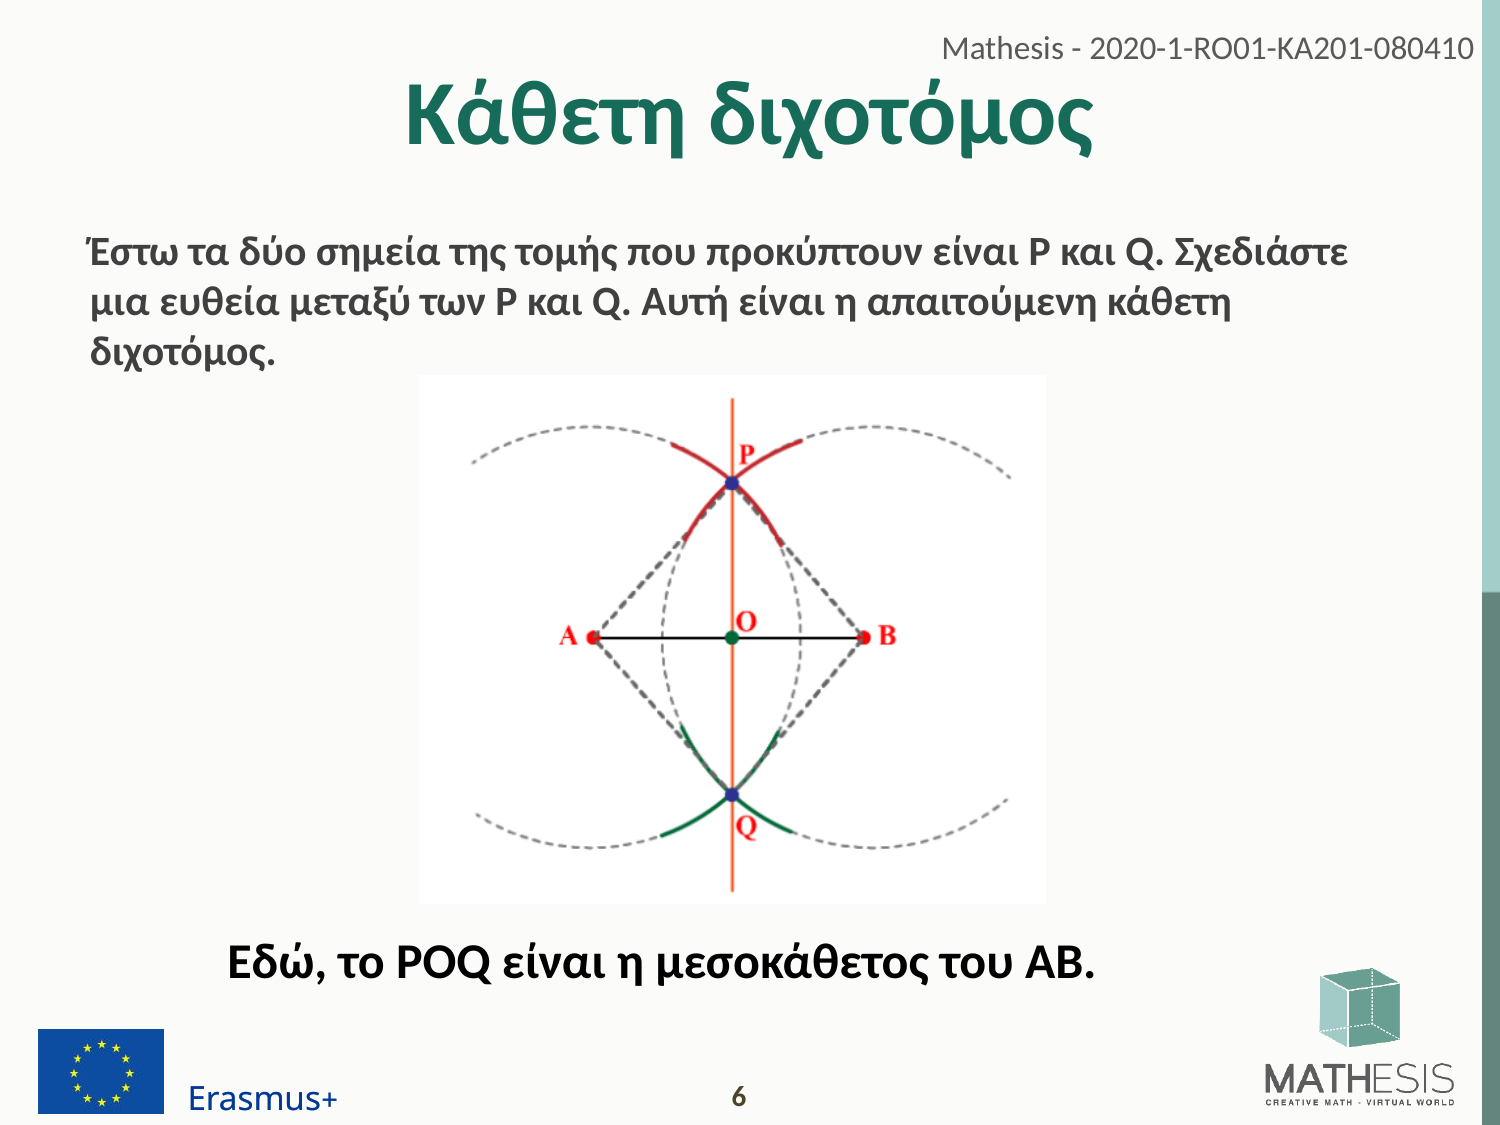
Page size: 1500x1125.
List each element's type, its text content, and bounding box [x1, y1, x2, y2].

text_box Εδώ, το POQ είναι η μεσοκάθετος του ΑΒ. [212, 921, 1252, 996]
list Έστω τα δύο σημεία της τομής που προκύπτουν είναι P και Q. Σχεδιάστε μια ευθεία μεταξύ των P και Q. Αυτή είναι η απαιτούμενη κάθετη διχοτόμος. [75, 216, 1425, 959]
title Κάθετη διχοτόμος [75, 45, 1425, 216]
picture [418, 375, 1046, 904]
picture [38, 1029, 164, 1114]
